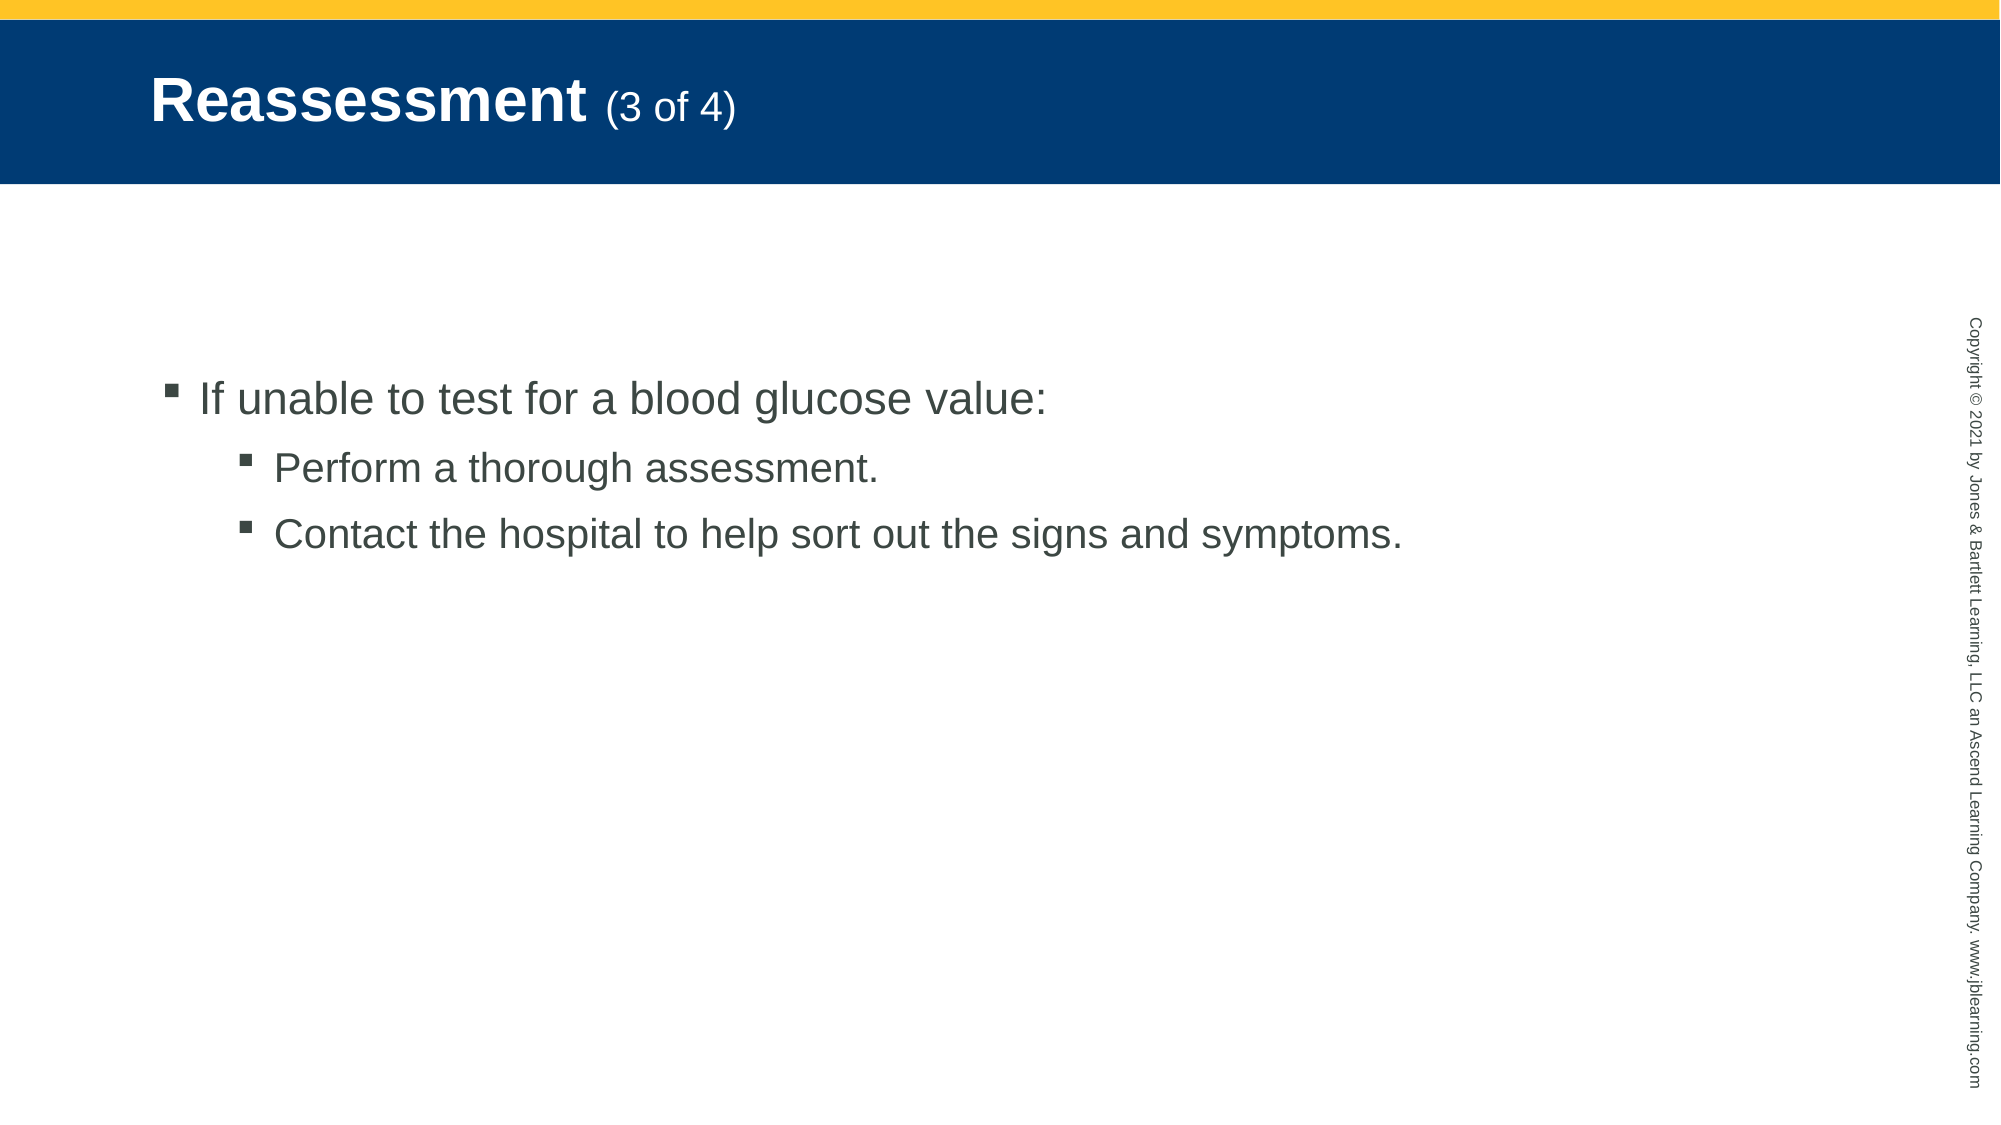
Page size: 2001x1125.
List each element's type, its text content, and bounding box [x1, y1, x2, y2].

list If unable to test for a blood glucose value: Perform a thorough assessment. Contact the hospital to help sort out the signs and symptoms. [146, 361, 1859, 1016]
title Reassessment (3 of 4) [0, 19, 2000, 185]
